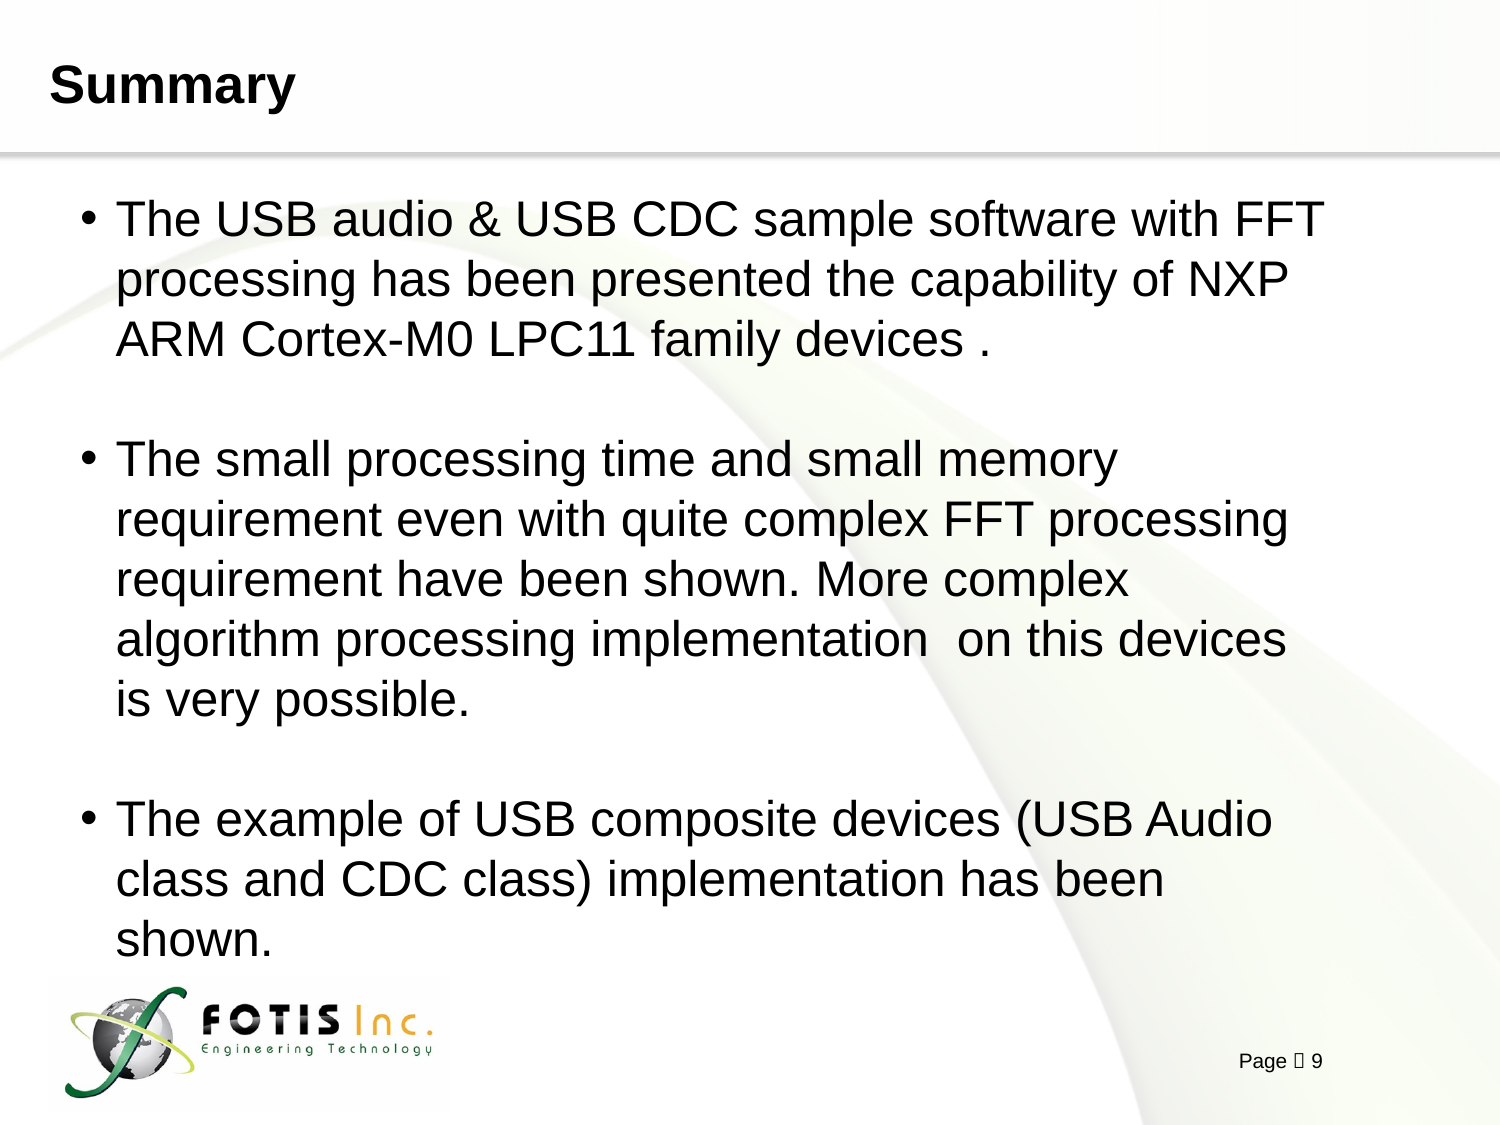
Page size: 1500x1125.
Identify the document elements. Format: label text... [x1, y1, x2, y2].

title Summary [48, 48, 1448, 123]
picture [0, 0, 1500, 1125]
text_box The USB audio & USB CDC sample software with FFT processing has been presented the capability of NXP ARM Cortex-M0 LPC11 family devices . The small processing time and small memory requirement even with quite complex FFT processing requirement have been shown. More complex algorithm processing implementation on this devices is very possible. The example of USB composite devices (USB Audio class and CDC class) implementation has been shown. [65, 179, 1353, 975]
